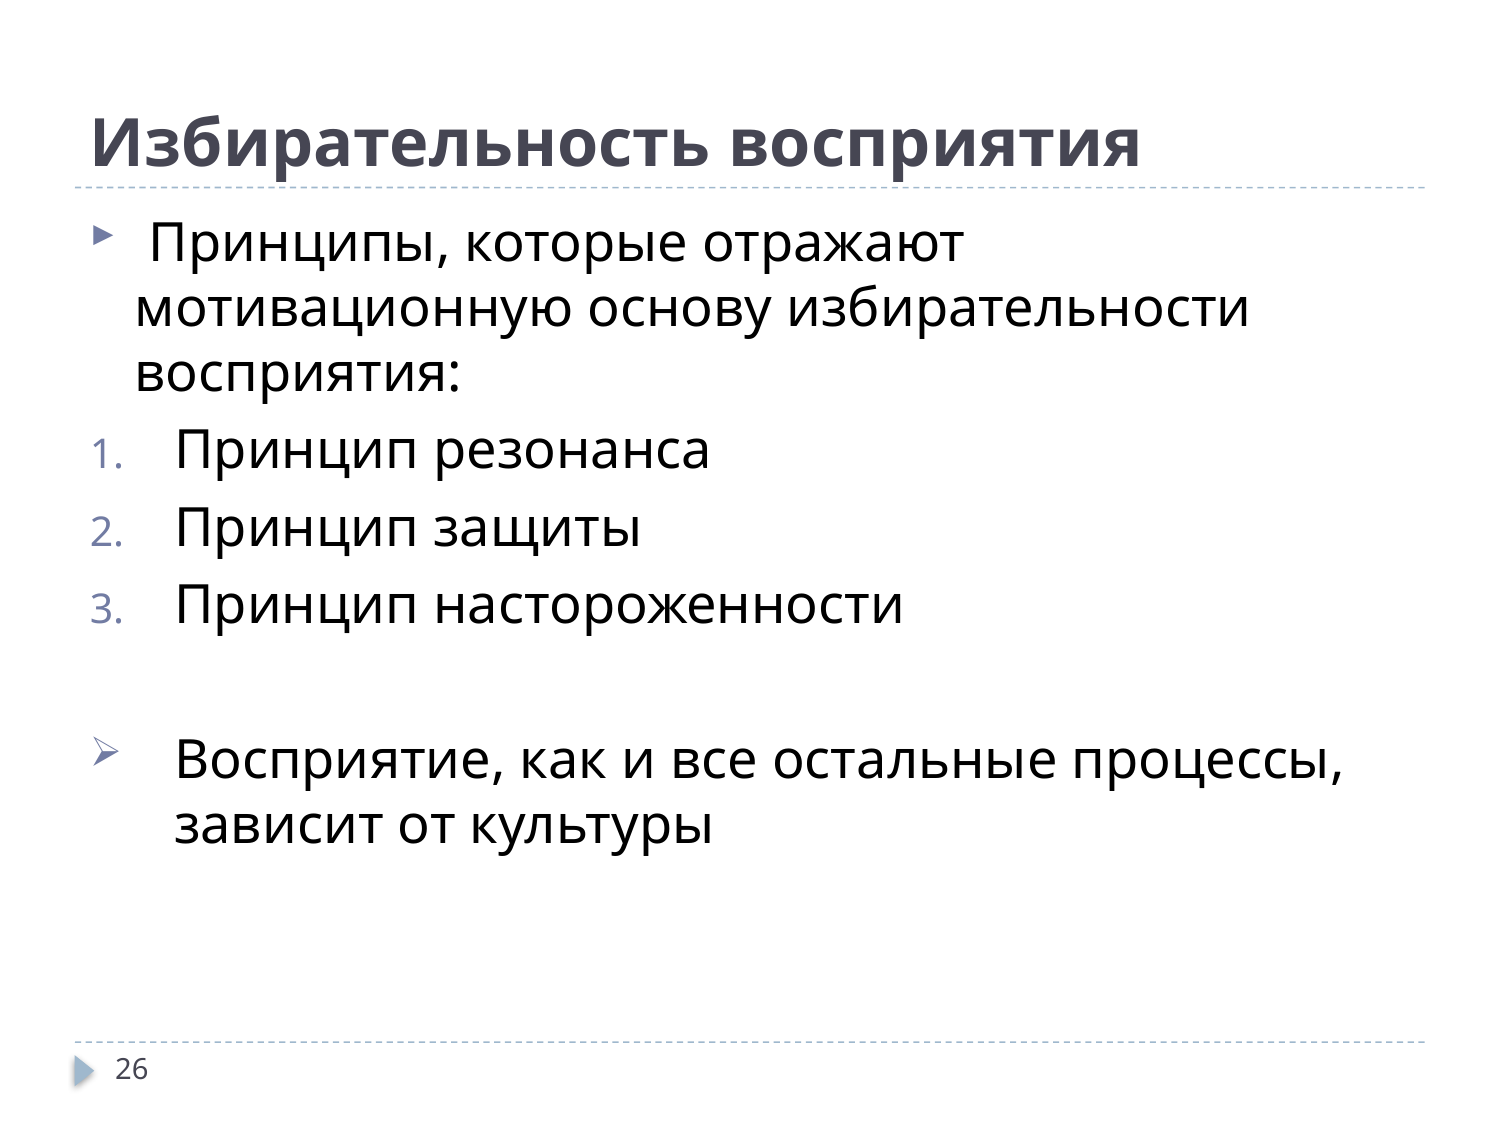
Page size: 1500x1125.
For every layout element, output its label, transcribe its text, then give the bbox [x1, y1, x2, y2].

title Избирательность восприятия [75, 24, 1425, 188]
slide_number 26 [100, 1042, 426, 1103]
list Принципы, которые отражают мотивационную основу избирательности восприятия: Принцип резонанса Принцип защиты Принцип настороженности Восприятие, как и все остальные процессы, зависит от культуры [75, 200, 1425, 1010]
